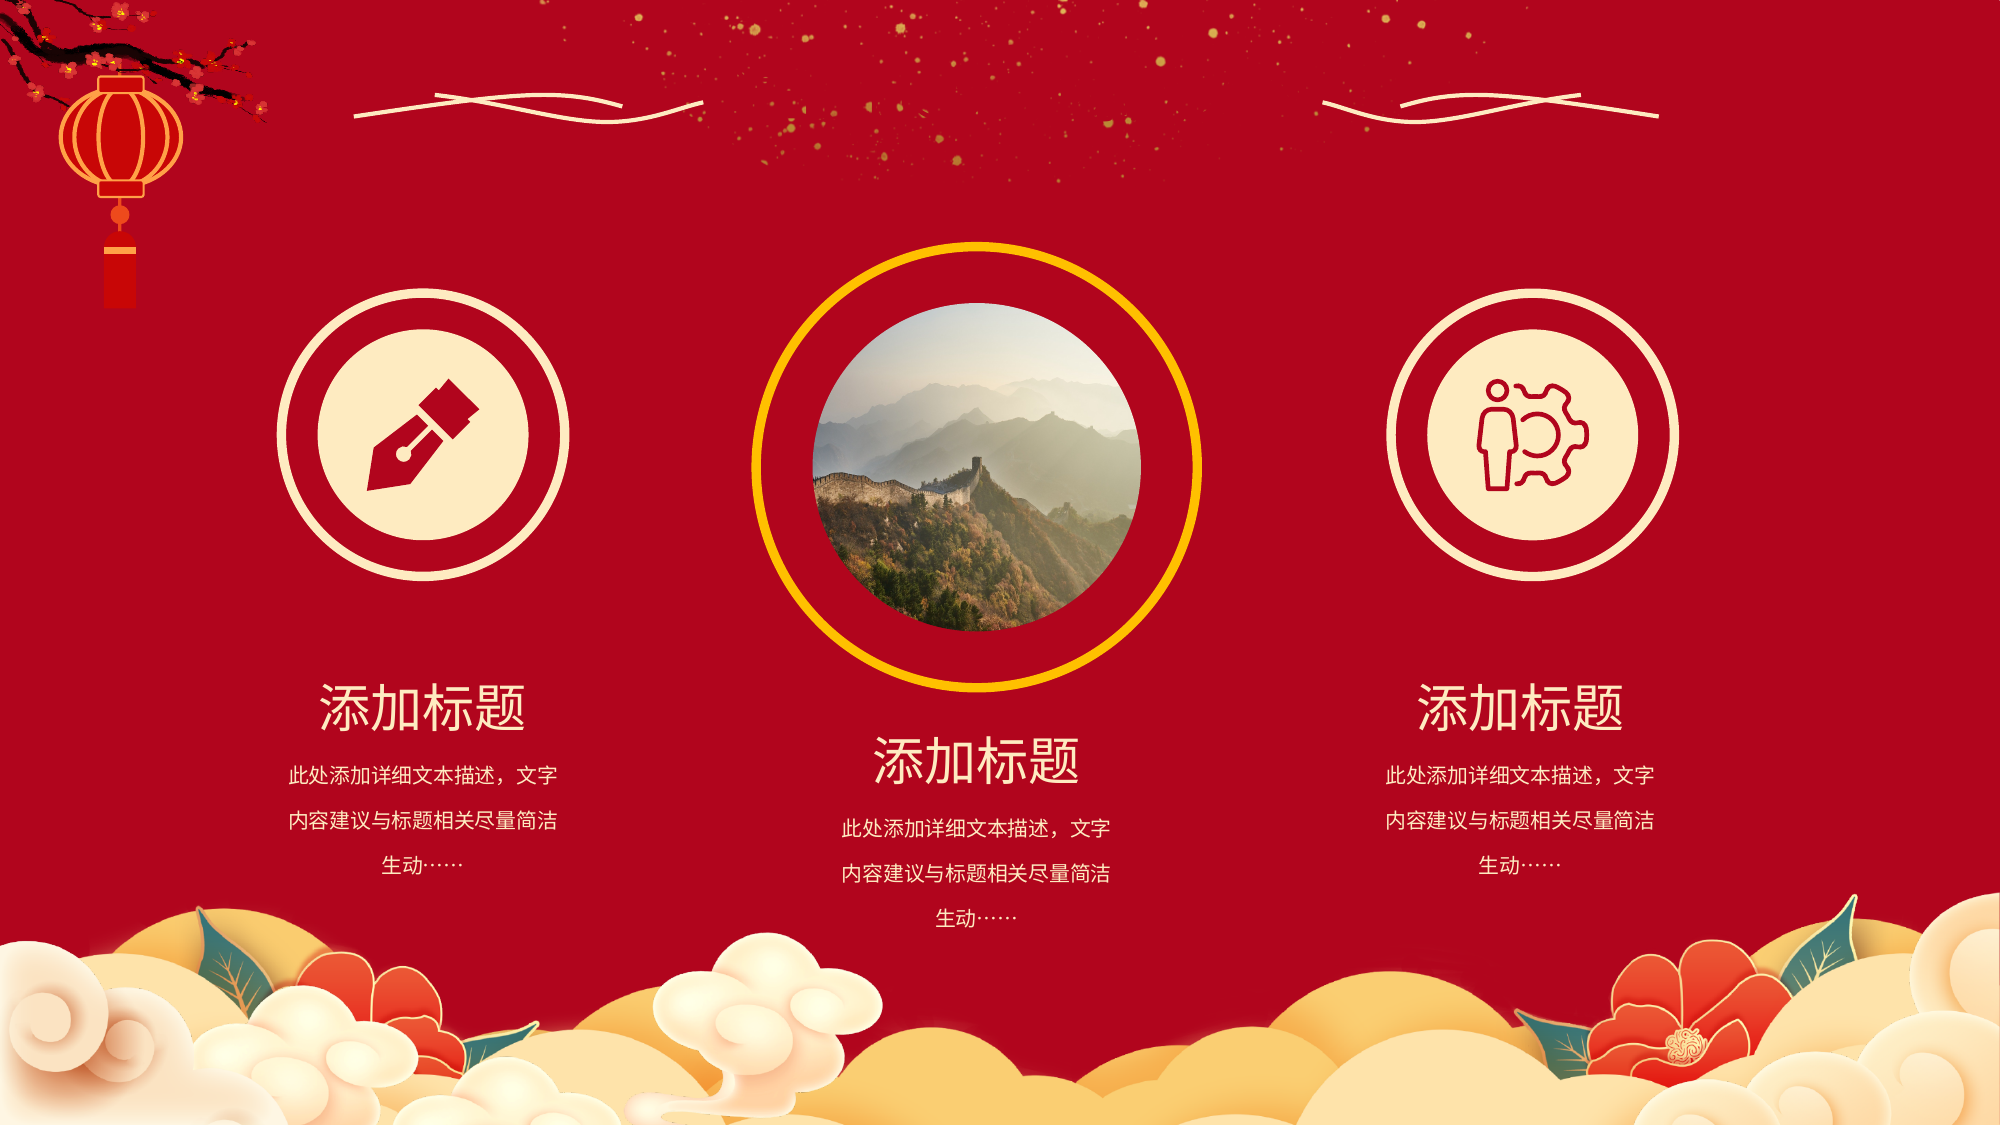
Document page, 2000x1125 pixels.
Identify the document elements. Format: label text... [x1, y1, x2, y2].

text_box 单击此处添加标题文本 [512, 51, 1513, 137]
picture [0, 877, 2000, 1125]
picture [113, 199, 118, 207]
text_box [1365, 667, 1675, 887]
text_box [1322, 94, 1659, 123]
picture [0, 0, 2000, 339]
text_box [281, 292, 565, 577]
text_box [755, 246, 1198, 688]
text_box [1390, 292, 1675, 577]
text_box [822, 720, 1131, 940]
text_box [353, 94, 704, 123]
picture [113, 222, 118, 232]
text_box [268, 667, 578, 887]
